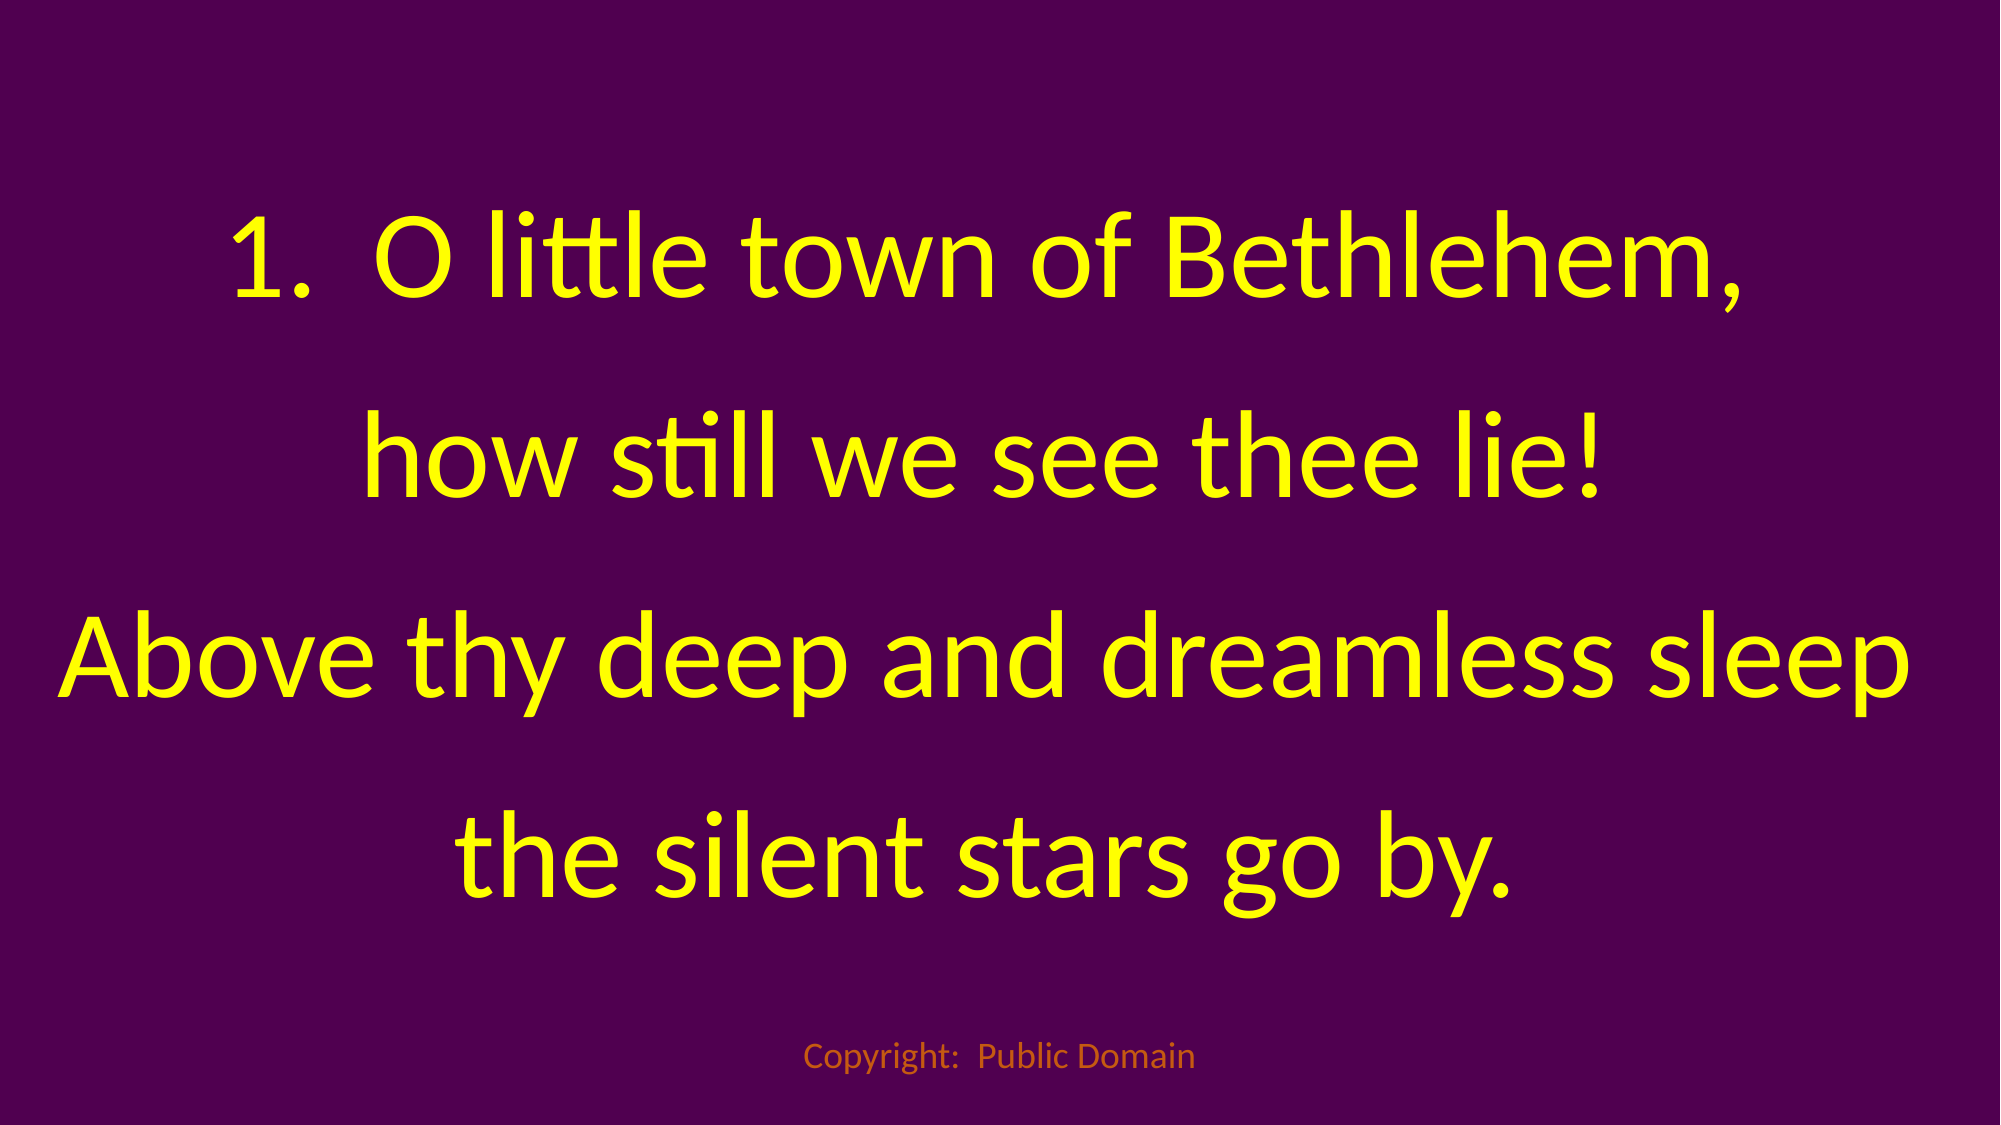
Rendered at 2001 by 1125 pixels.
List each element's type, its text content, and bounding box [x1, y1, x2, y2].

text_box O little town of Bethlehem, how still we see thee lie! Above thy deep and dreamless sleep the silent stars go by. [0, 164, 2000, 930]
text_box Copyright: Public Domain [26, 1023, 1973, 1083]
